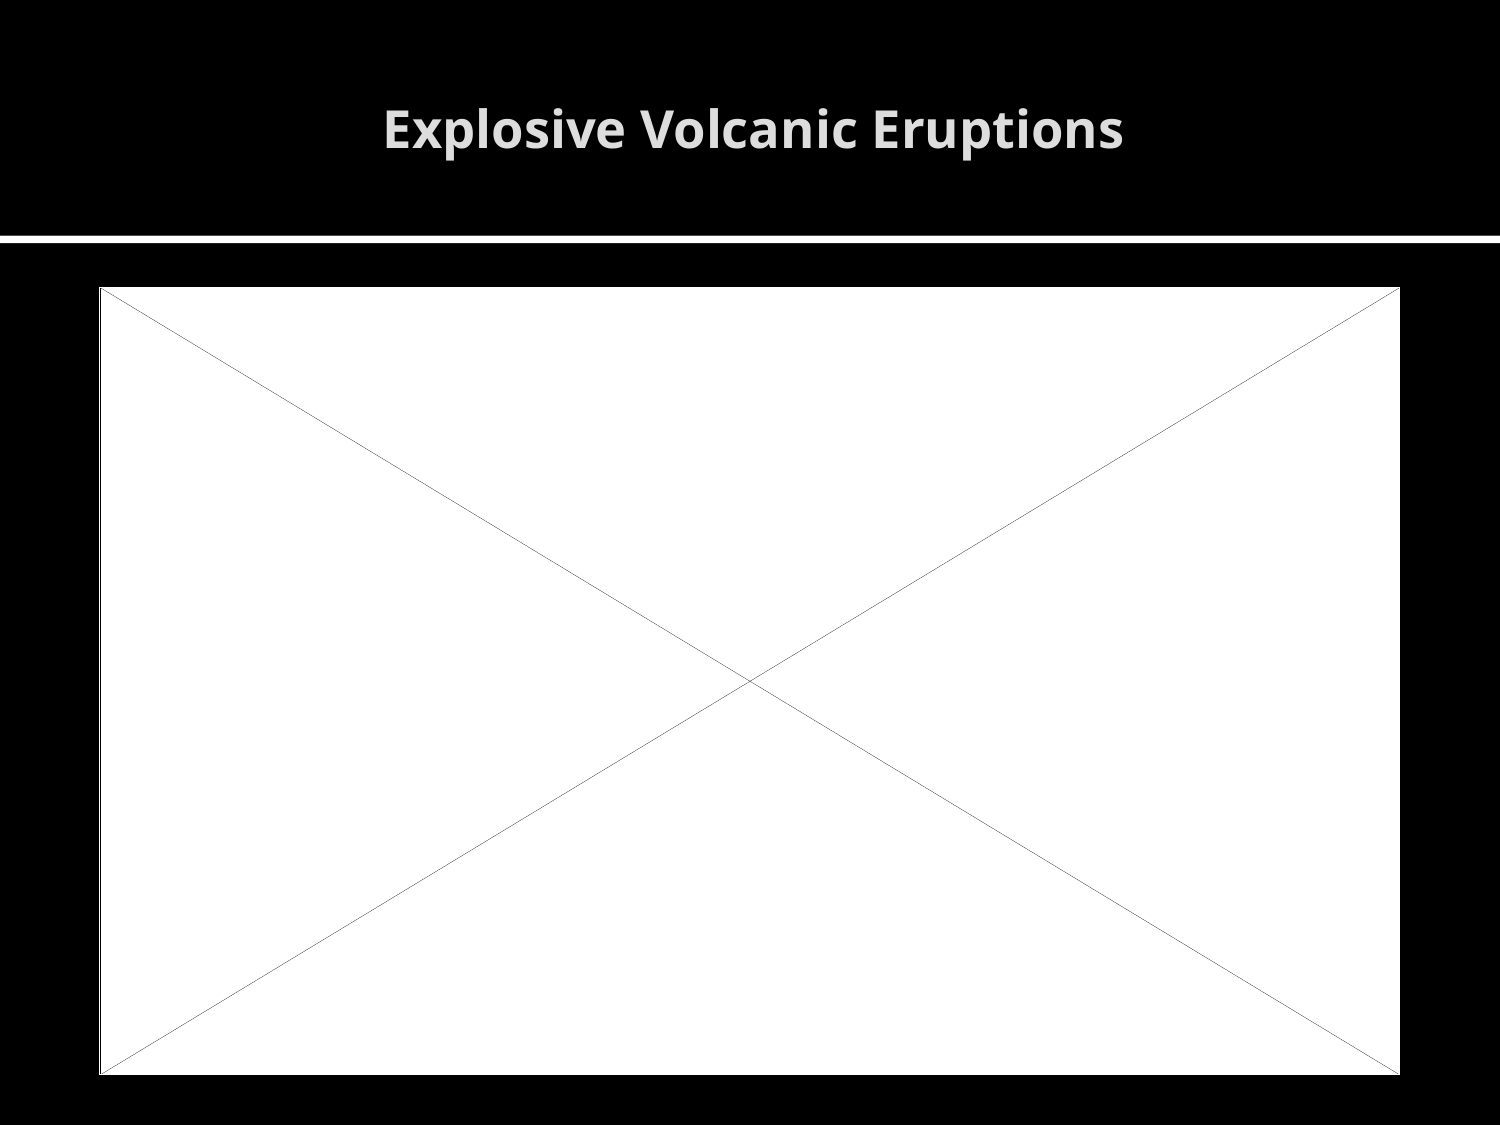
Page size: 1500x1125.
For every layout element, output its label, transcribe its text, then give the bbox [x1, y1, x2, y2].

title Explosive Volcanic Eruptions [75, 24, 1425, 231]
